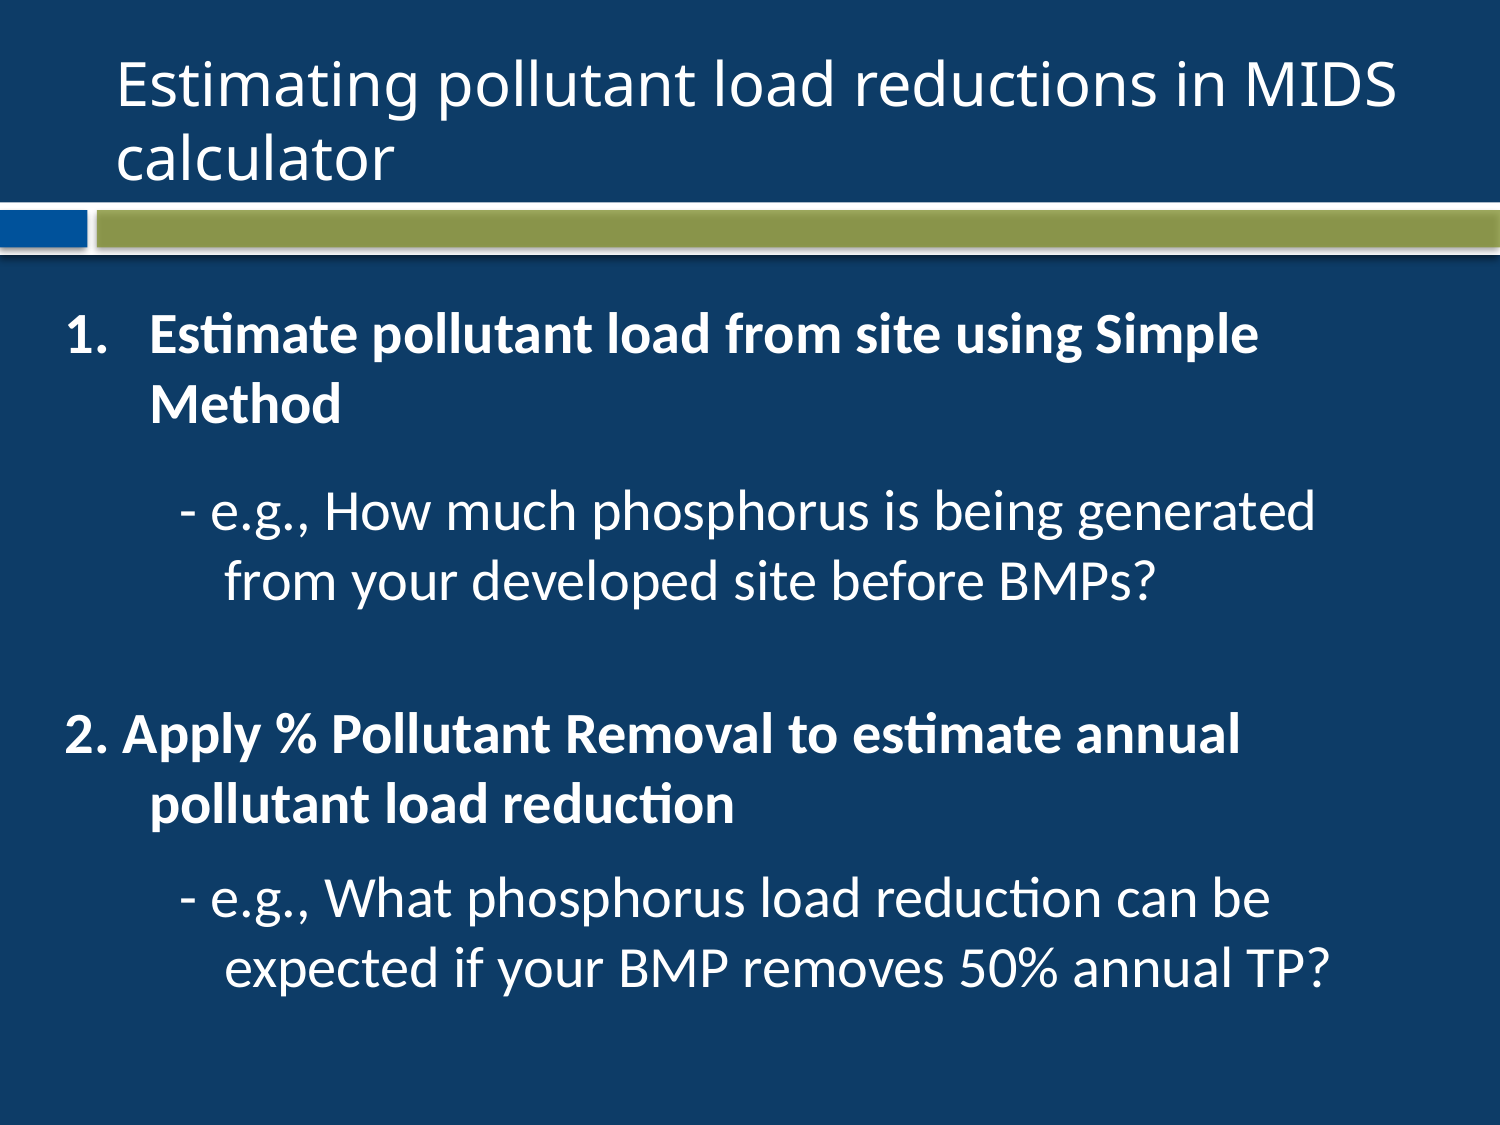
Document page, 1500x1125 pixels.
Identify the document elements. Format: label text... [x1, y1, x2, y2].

text_box Estimate pollutant load from site using Simple Method - e.g., How much phosphorus is being generated from your developed site before BMPs? 2. Apply % Pollutant Removal to estimate annual pollutant load reduction - e.g., What phosphorus load reduction can be expected if your BMP removes 50% annual TP? [50, 287, 1438, 1090]
title Estimating pollutant load reductions in MIDS calculator [100, 37, 1438, 200]
